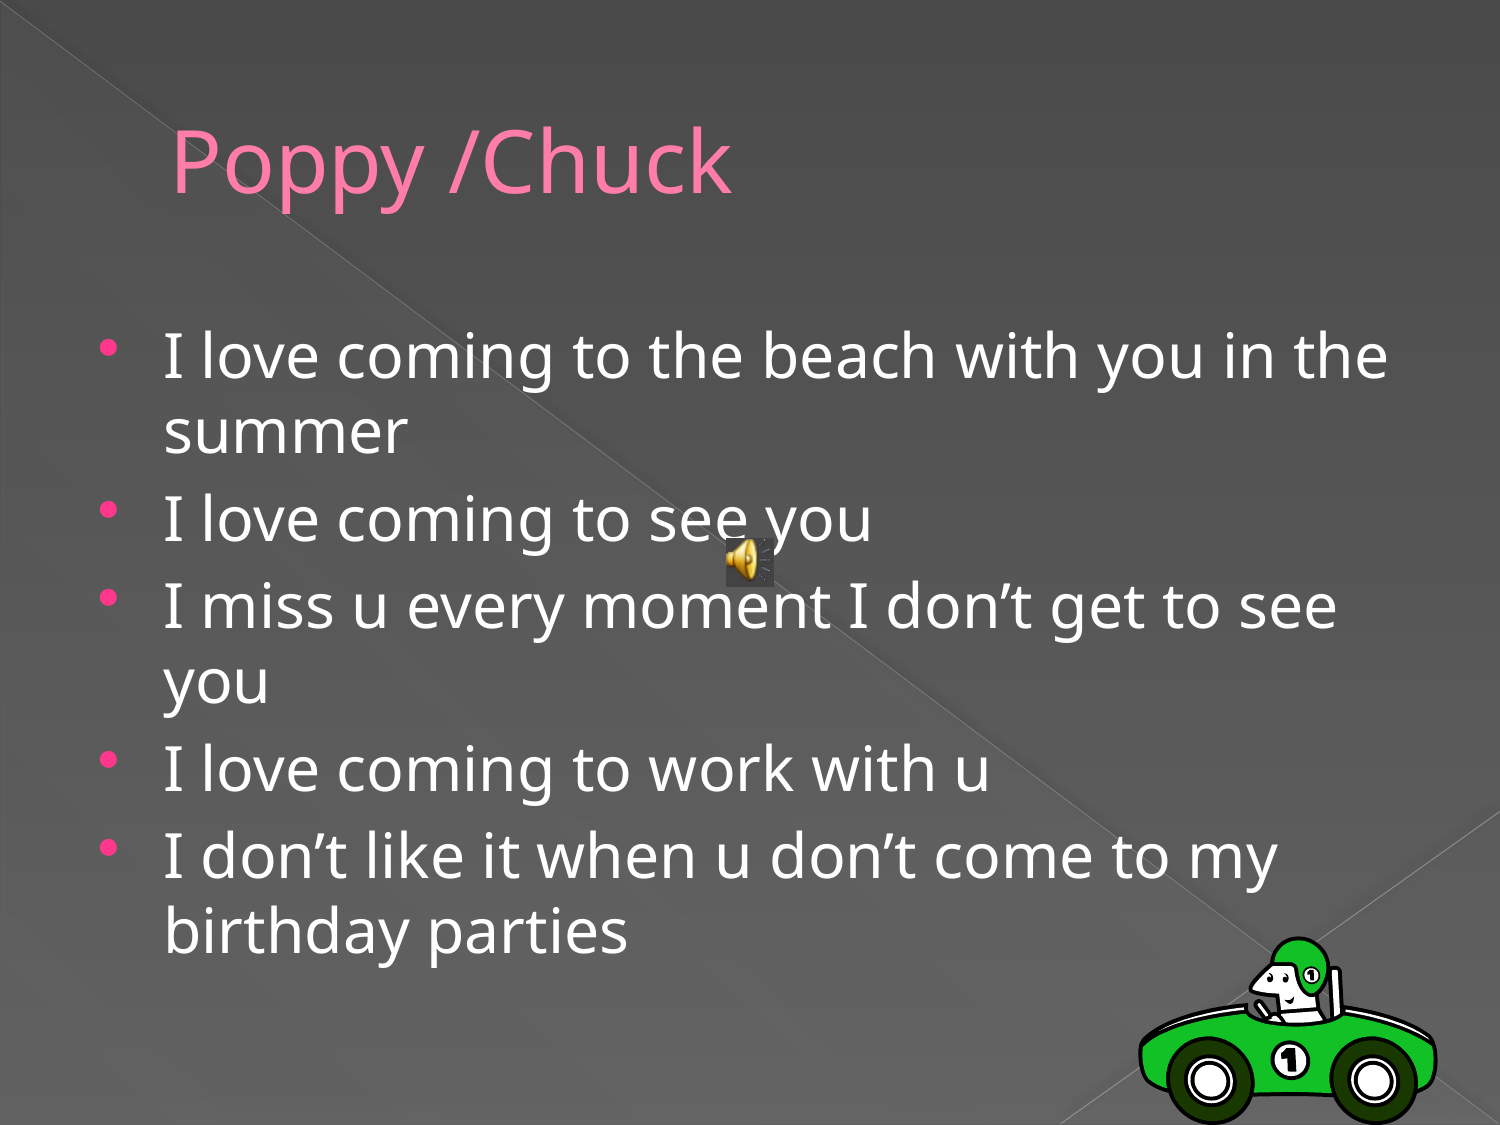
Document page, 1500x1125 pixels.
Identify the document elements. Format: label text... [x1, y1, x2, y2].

picture [724, 537, 776, 588]
title Poppy /Chuck [75, 43, 1425, 274]
list I love coming to the beach with you in the summer I love coming to see you I miss u every moment I don’t get to see you I love coming to work with u I don’t like it when u don’t come to my birthday parties [75, 308, 1425, 1059]
picture [1137, 936, 1439, 1125]
